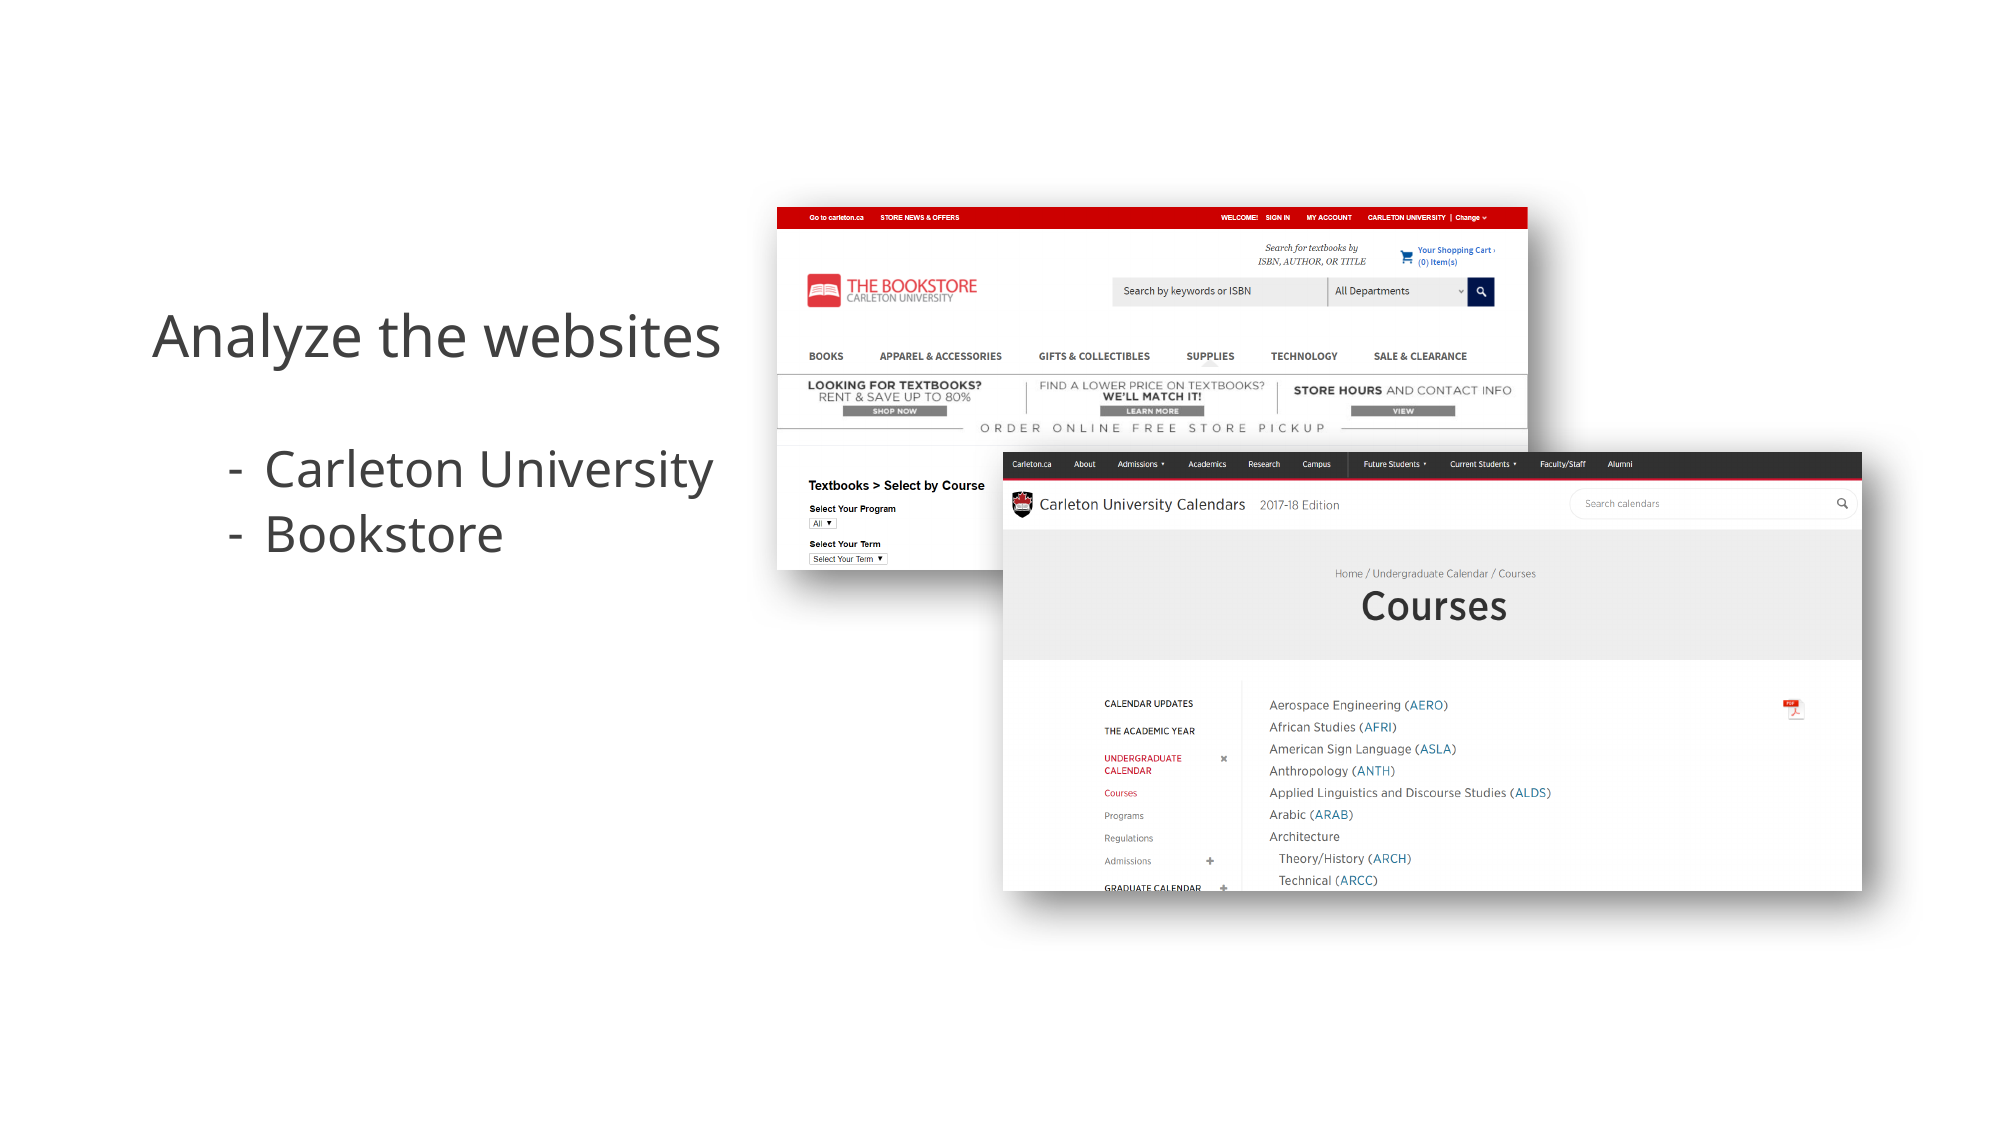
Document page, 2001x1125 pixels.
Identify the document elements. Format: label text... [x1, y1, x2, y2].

list Analyze the websites Carleton University Bookstore [137, 299, 1863, 1014]
picture [777, 207, 1862, 891]
